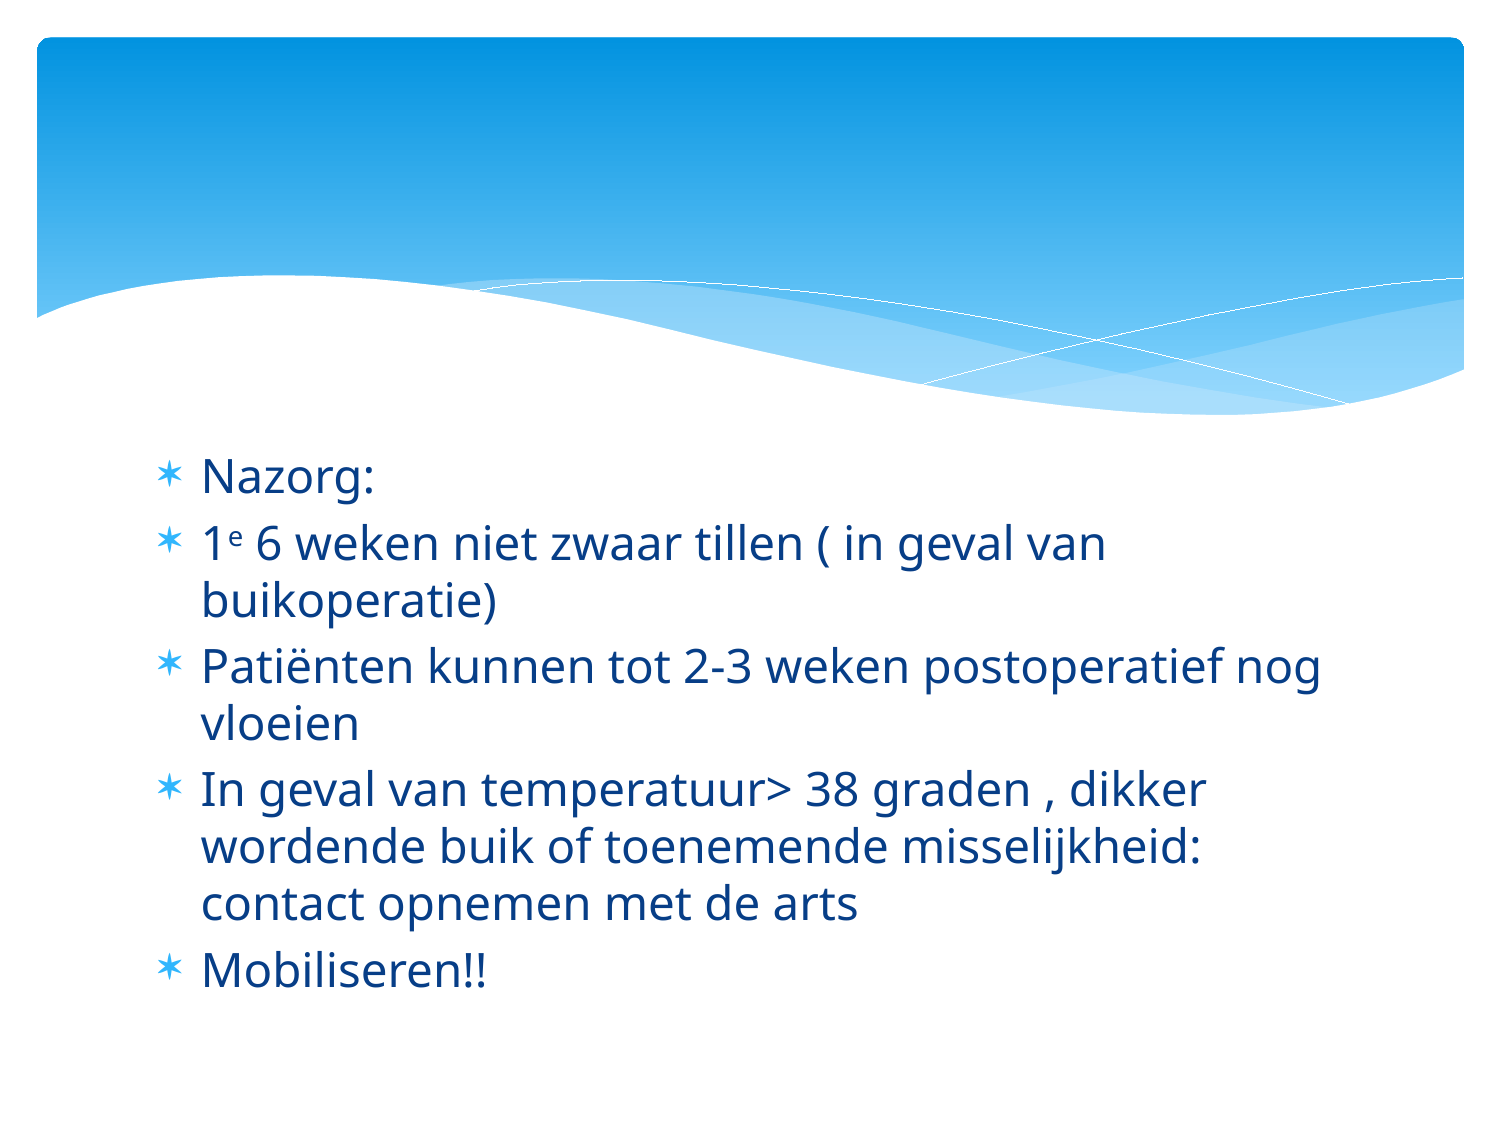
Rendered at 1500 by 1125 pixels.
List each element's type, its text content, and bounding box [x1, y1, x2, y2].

list Nazorg: 1e 6 weken niet zwaar tillen ( in geval van buikoperatie) Patiënten kunnen tot 2-3 weken postoperatief nog vloeien In geval van temperatuur> 38 graden , dikker wordende buik of toenemende misselijkheid: contact opnemen met de arts Mobiliseren!! [143, 438, 1359, 1005]
